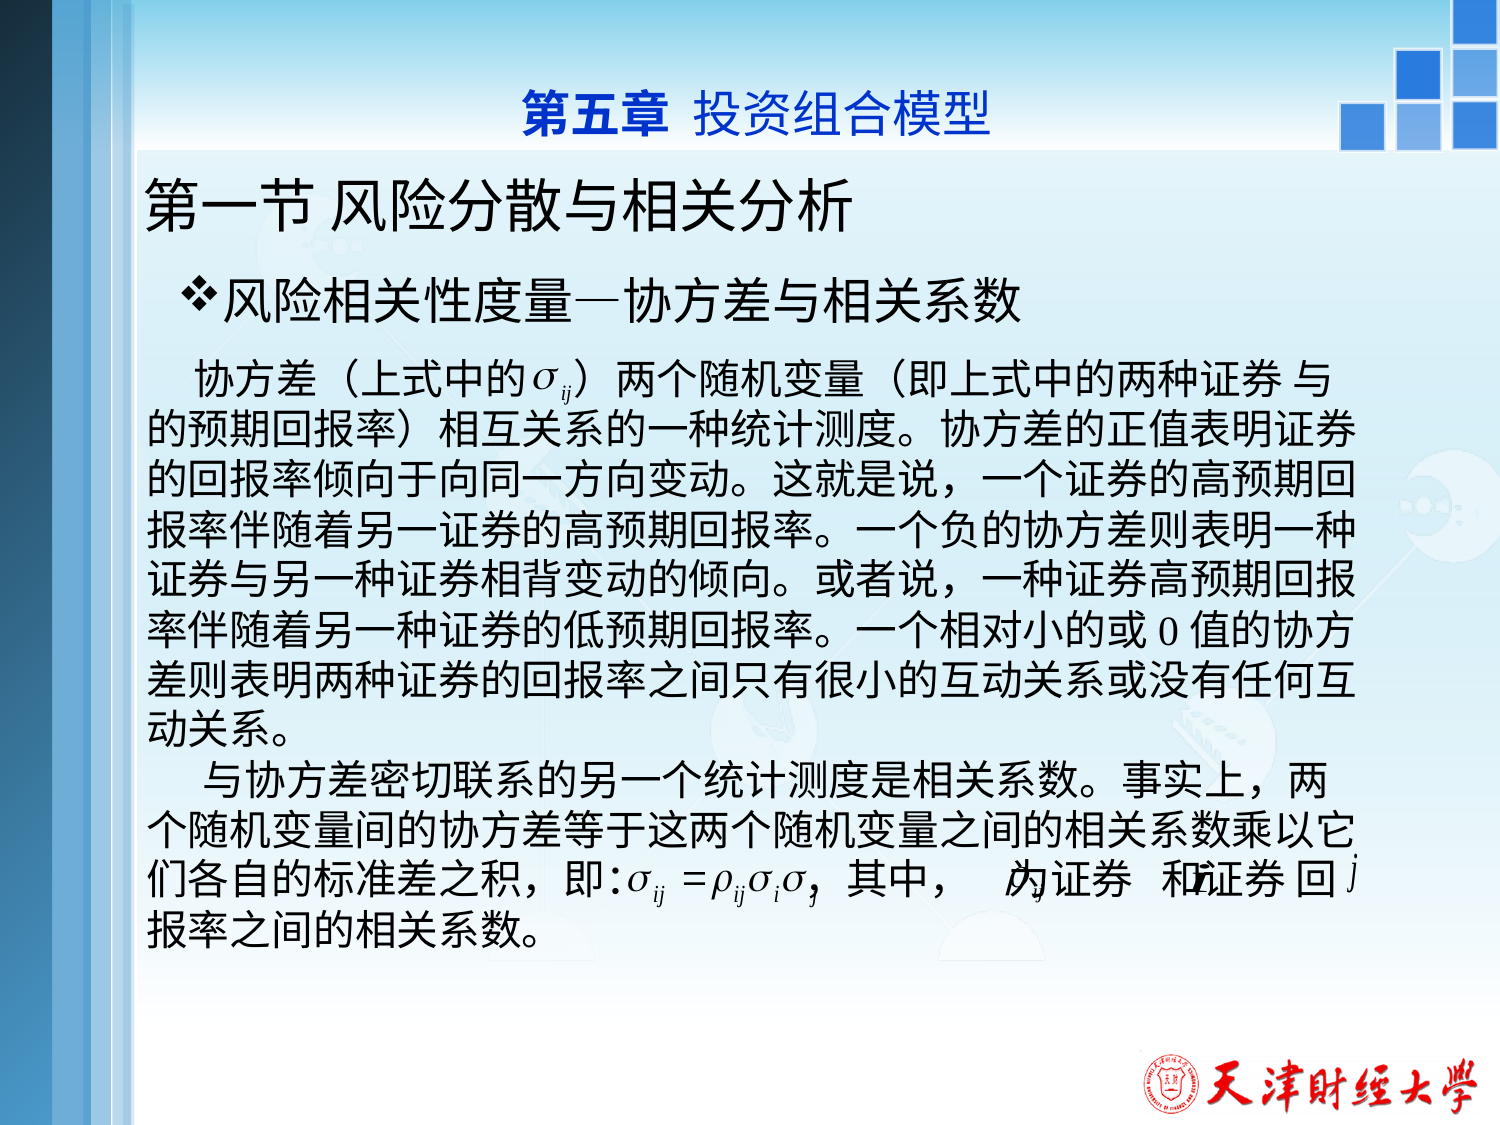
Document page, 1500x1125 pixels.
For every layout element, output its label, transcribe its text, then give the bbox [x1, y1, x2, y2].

text_box [122, 150, 132, 965]
text_box 协方差（上式中的 ）两个随机变量（即上式中的两种证券 与 的预期回报率）相互关系的一种统计测度。协方差的正值表明证券的回报率倾向于向同一方向变动。这就是说，一个证券的高预期回报率伴随着另一证券的高预期回报率。一个负的协方差则表明一种证券与另一种证券相背变动的倾向。或者说，一种证券高预期回报率伴随着另一种证券的低预期回报率。一个相对小的或0值的协方差则表明两种证券的回报率之间只有很小的互动关系或没有任何互动关系。 与协方差密切联系的另一个统计测度是相关系数。事实上，两个随机变量间的协方差等于这两个随机变量之间的相关系数乘以它们各自的标准差之积，即： ，其中， 为证券 和证券 回报率之间的相关系数。 [131, 345, 1382, 961]
text_box 第五章 投资组合模型 [131, 74, 1382, 150]
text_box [622, 849, 827, 917]
text_box 风险相关性度量—协方差与相关系数 [162, 262, 1152, 338]
picture [1131, 1049, 1500, 1119]
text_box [525, 345, 581, 416]
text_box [995, 845, 1055, 914]
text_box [1174, 857, 1231, 904]
title 第一节 风险分散与相关分析 [127, 154, 1115, 255]
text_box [1340, 845, 1365, 902]
picture [132, 150, 1500, 965]
